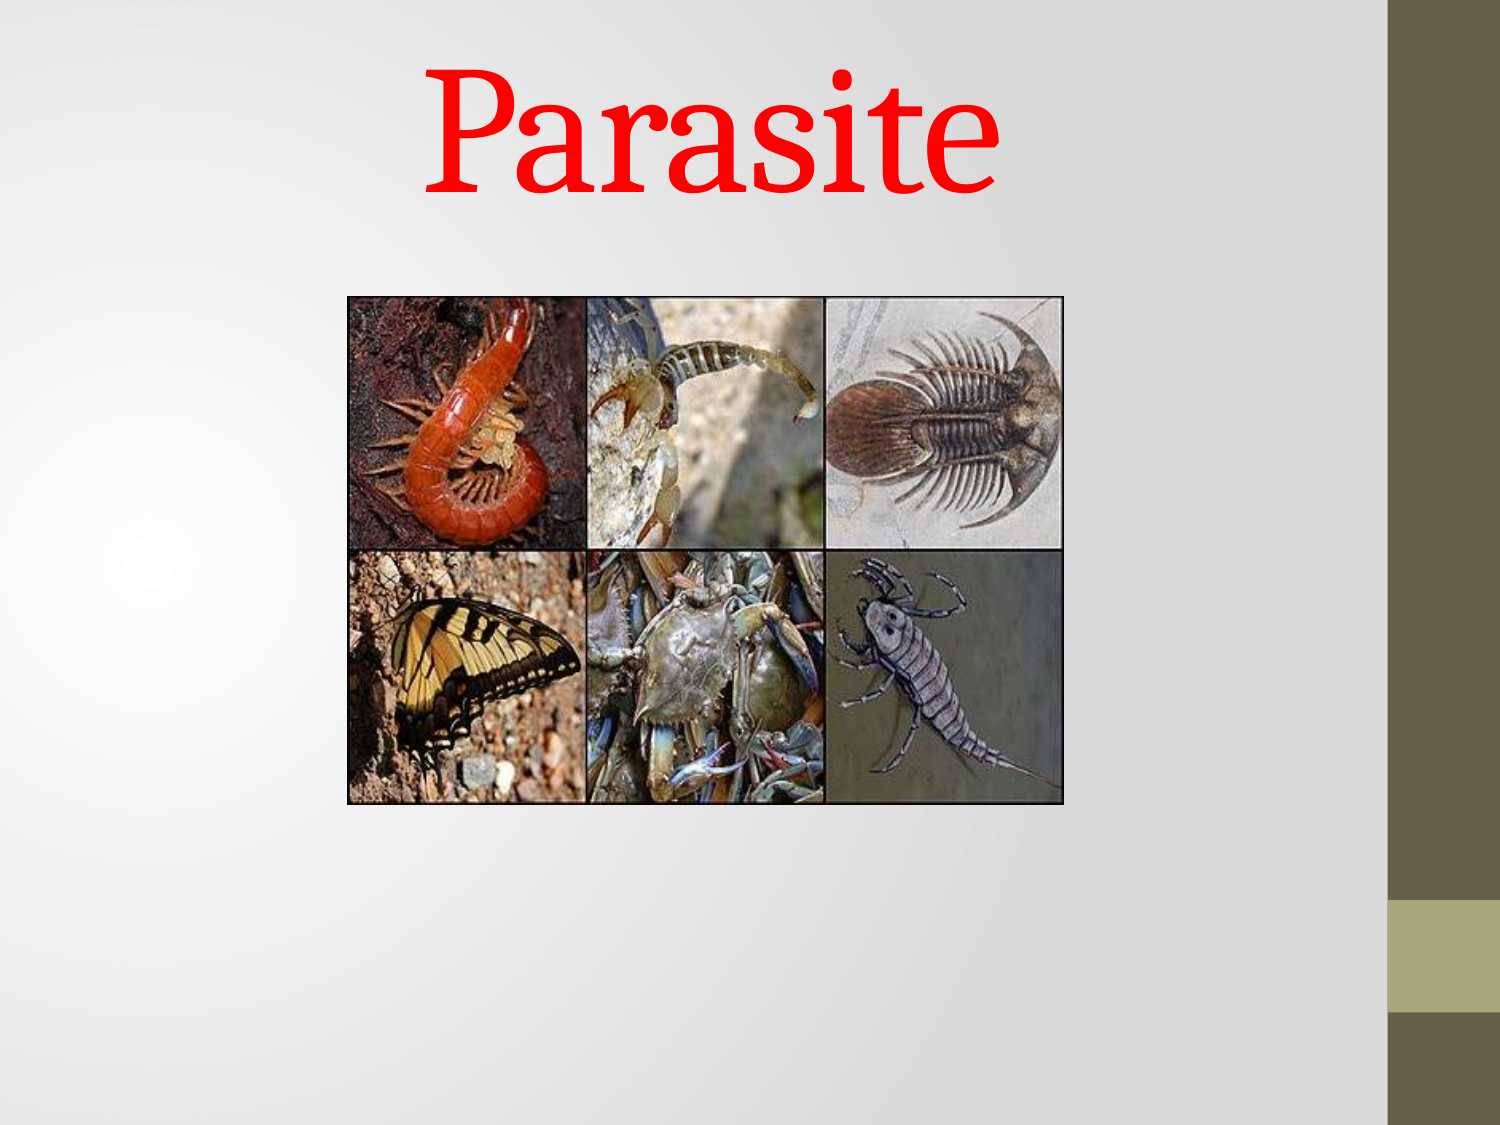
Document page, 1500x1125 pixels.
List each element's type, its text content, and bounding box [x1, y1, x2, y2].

picture [346, 296, 1065, 806]
title Parasite [112, 36, 1350, 237]
